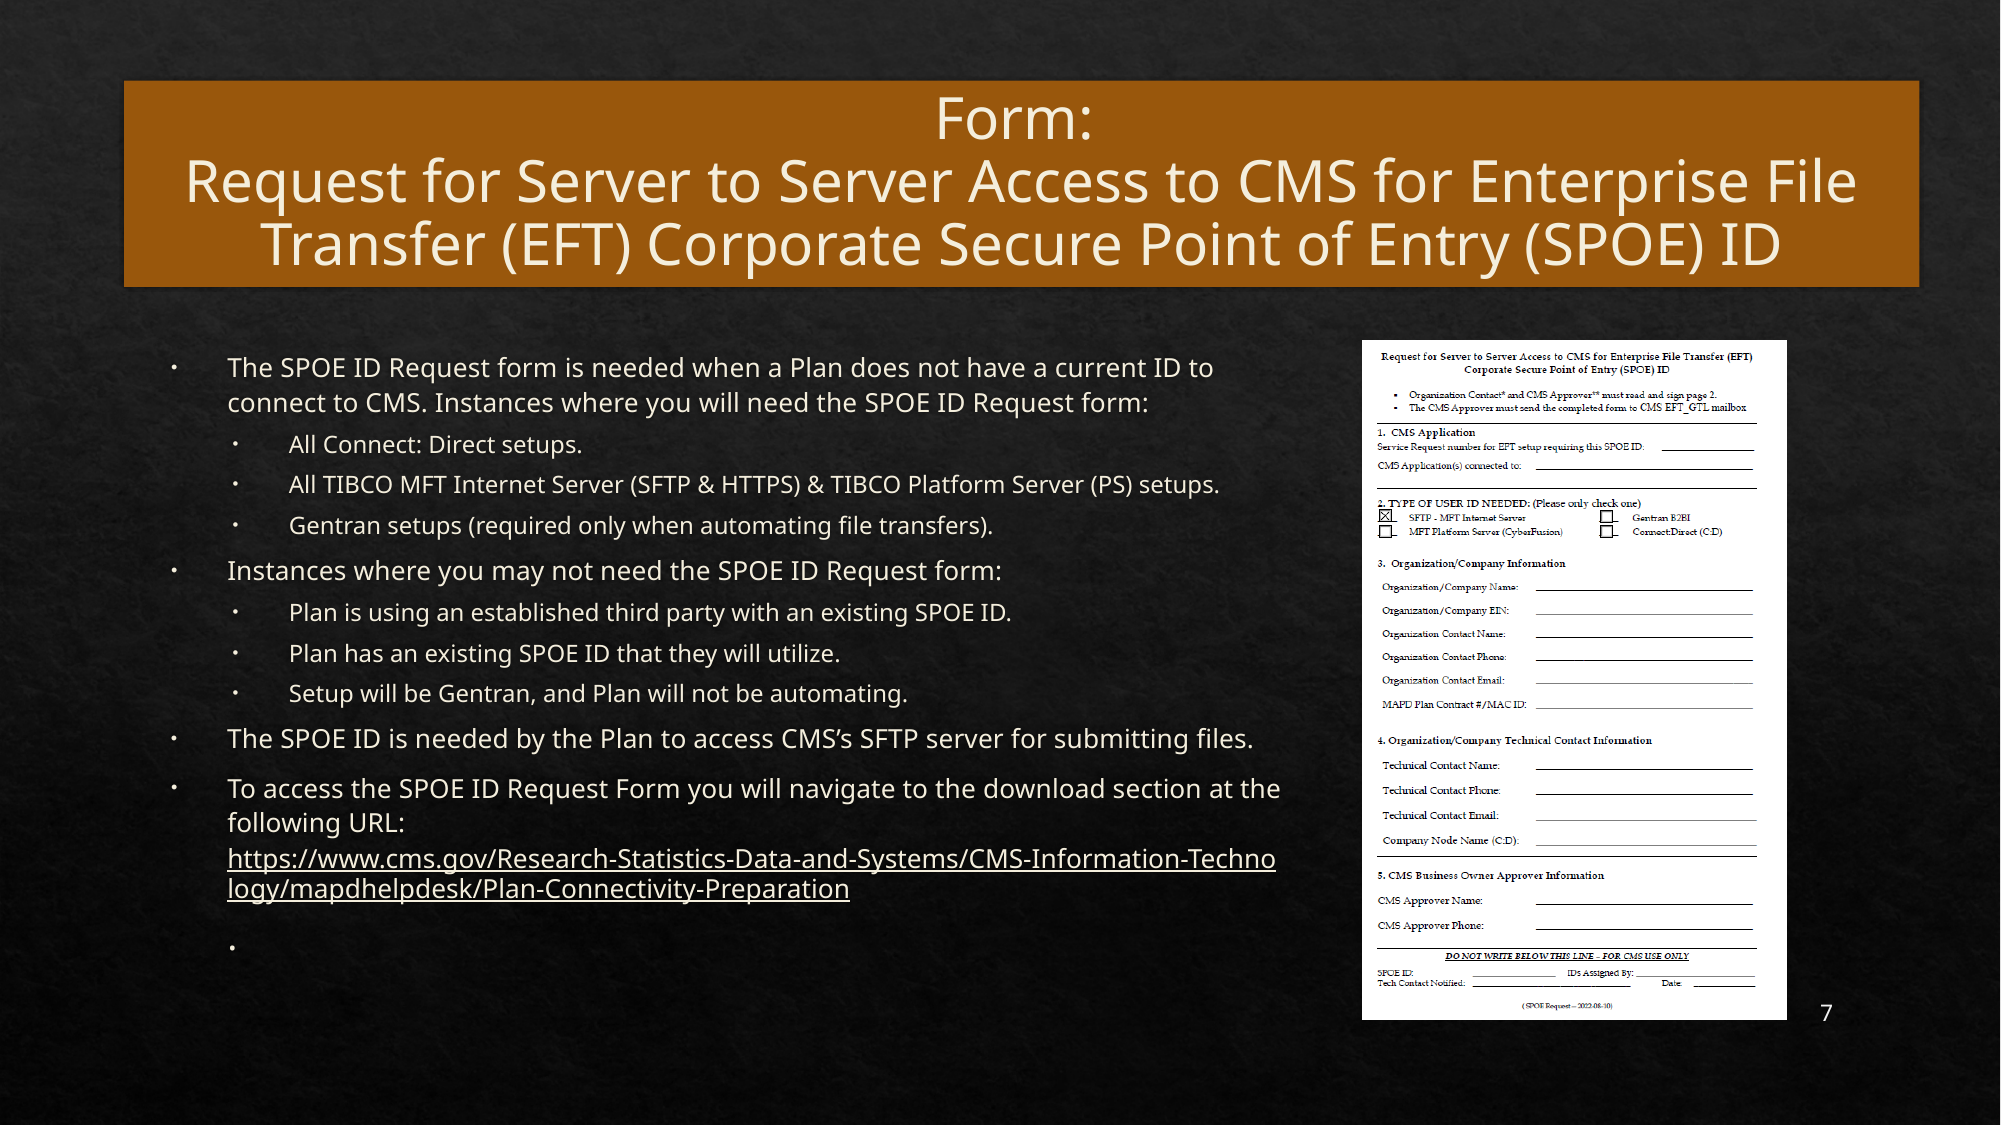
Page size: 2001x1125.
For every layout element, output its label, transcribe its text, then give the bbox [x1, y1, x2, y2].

picture [1362, 340, 1787, 1020]
slide_number 7 [1724, 984, 1849, 1045]
title Form: Request for Server to Server Access to CMS for Enterprise File Transfer (EFT) Corporate Secure Point of Entry (SPOE) ID [124, 80, 1920, 287]
list The SPOE ID Request form is needed when a Plan does not have a current ID to connect to CMS. Instances where you will need the SPOE ID Request form: All Connect: Direct setups. All TIBCO MFT Internet Server (SFTP & HTTPS) & TIBCO Platform Server (PS) setups. Gentran setups (required only when automating file transfers). Instances where you may not need the SPOE ID Request form: Plan is using an established third party with an existing SPOE ID. Plan has an existing SPOE ID that they will utilize. Setup will be Gentran, and Plan will not be automating. The SPOE ID is needed by the Plan to access CMS’s SFTP server for submitting files. To access the SPOE ID Request Form you will navigate to the download section at the following URL: https://www.cms.gov/Research-Statistics-Data-and-Systems/CMS-Information-Technology/mapdhelpdesk/Plan-Connectivity-Preparation. [149, 340, 1300, 950]
